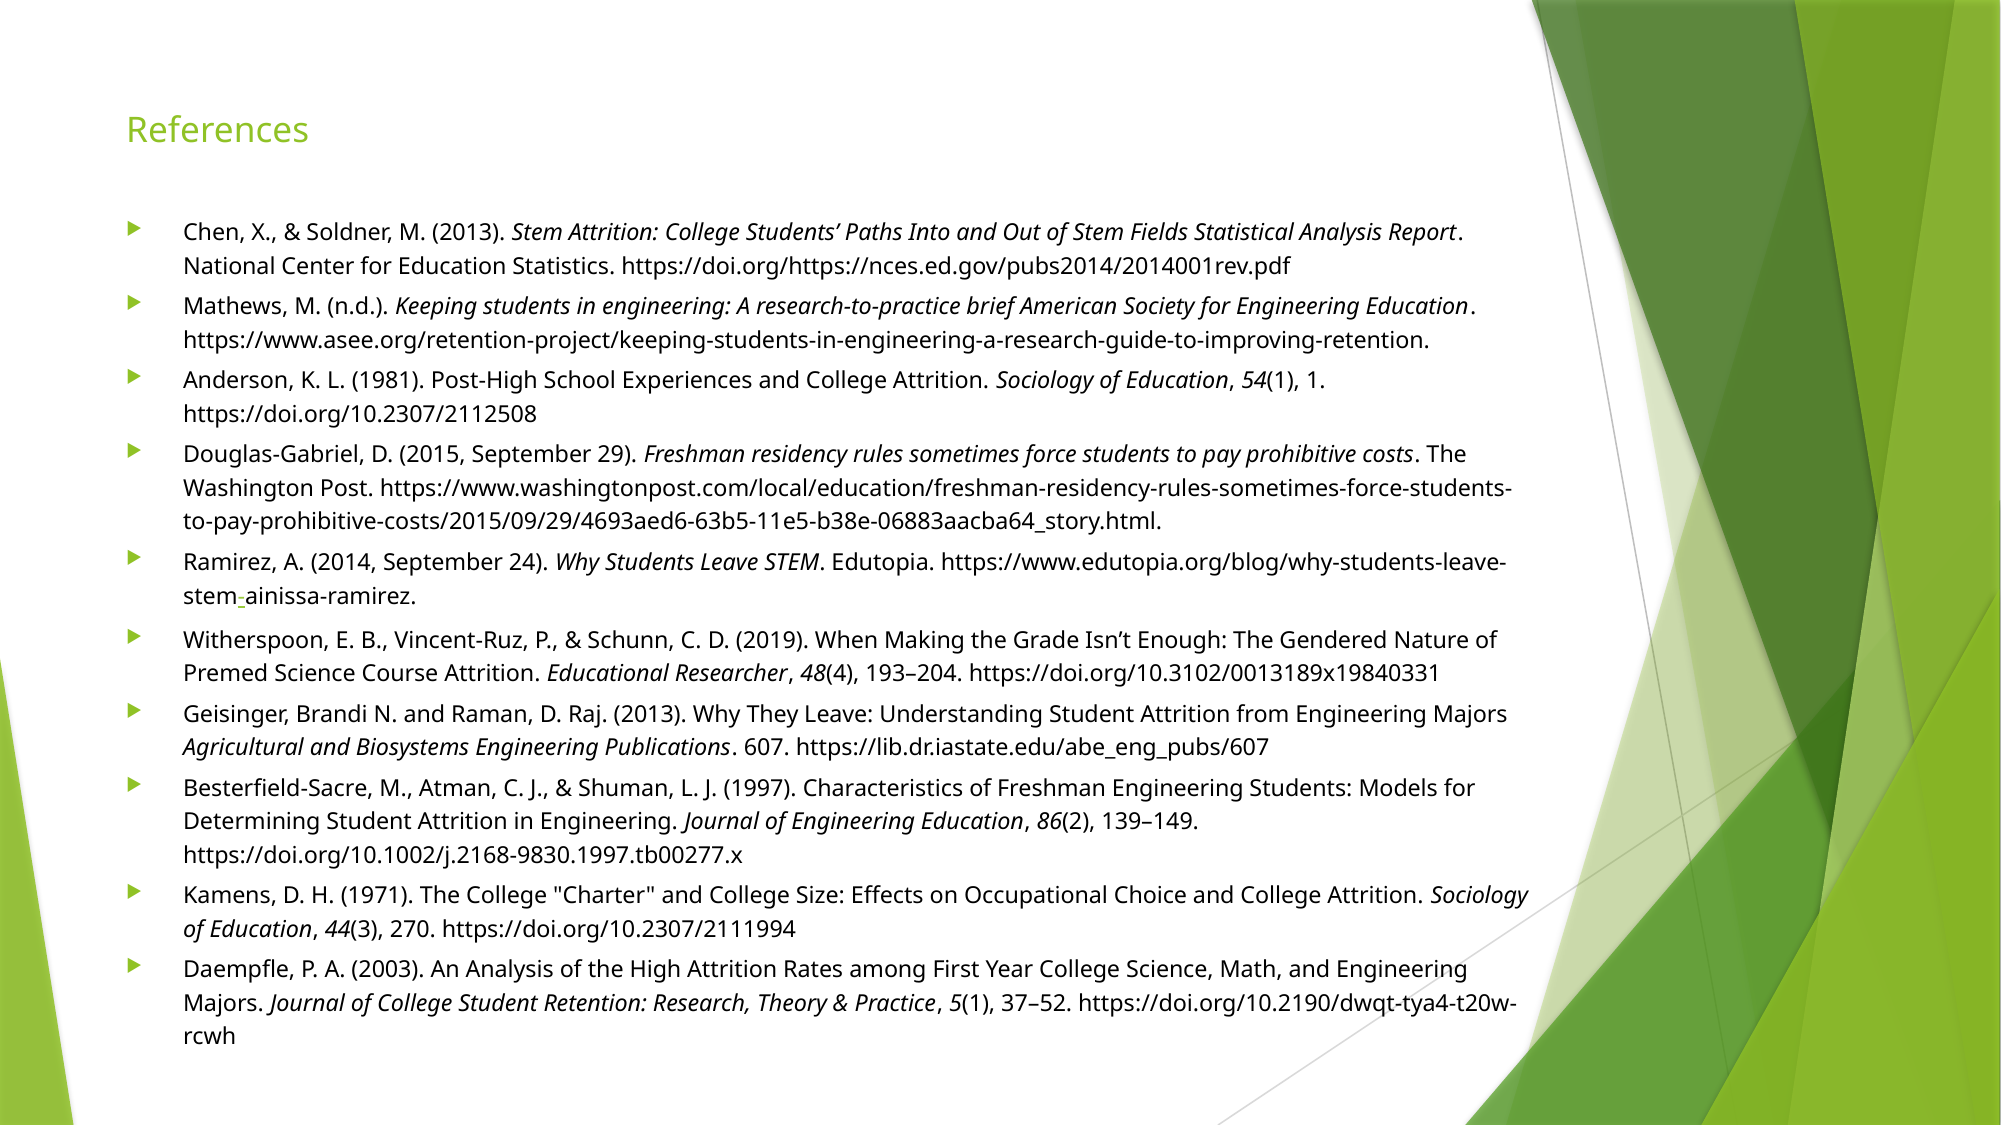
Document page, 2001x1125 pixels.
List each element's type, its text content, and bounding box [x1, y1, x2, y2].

title References [111, 99, 1522, 201]
list Chen, X., & Soldner, M. (2013). Stem Attrition: College Students’ Paths Into and Out of Stem Fields Statistical Analysis Report. National Center for Education Statistics. https://doi.org/https://nces.ed.gov/pubs2014/2014001rev.pdf Mathews, M. (n.d.). Keeping students in engineering: A research-to-practice brief American Society for Engineering Education. https://www.asee.org/retention-project/keeping-students-in-engineering-a-research-guide-to-improving-retention. Anderson, K. L. (1981). Post-High School Experiences and College Attrition. Sociology of Education, 54(1), 1. https://doi.org/10.2307/2112508 Douglas-Gabriel, D. (2015, September 29). Freshman residency rules sometimes force students to pay prohibitive costs. The Washington Post. https://www.washingtonpost.com/local/education/freshman-residency-rules-sometimes-force-students-to-pay-prohibitive-costs/2015/09/29/4693aed6-63b5-11e5-b38e-06883aacba64_story.html. Ramirez, A. (2014, September 24). Why Students Leave STEM. Edutopia. https://www.edutopia.org/blog/why-students-leave-stem-ainissa-ramirez. Witherspoon, E. B., Vincent-Ruz, P., & Schunn, C. D. (2019). When Making the Grade Isn’t Enough: The Gendered Nature of Premed Science Course Attrition. Educational Researcher, 48(4), 193–204. https://doi.org/10.3102/0013189x19840331 Geisinger, Brandi N. and Raman, D. Raj. (2013). Why They Leave: Understanding Student Attrition from Engineering Majors Agricultural and Biosystems Engineering Publications. 607. https://lib.dr.iastate.edu/abe_eng_pubs/607 Besterfield-Sacre, M., Atman, C. J., & Shuman, L. J. (1997). Characteristics of Freshman Engineering Students: Models for Determining Student Attrition in Engineering. Journal of Engineering Education, 86(2), 139–149. https://doi.org/10.1002/j.2168-9830.1997.tb00277.x Kamens, D. H. (1971). The College "Charter" and College Size: Effects on Occupational Choice and College Attrition. Sociology of Education, 44(3), 270. https://doi.org/10.2307/2111994 Daempfle, P. A. (2003). An Analysis of the High Attrition Rates among First Year College Science, Math, and Engineering Majors. Journal of College Student Retention: Research, Theory & Practice, 5(1), 37–52. https://doi.org/10.2190/dwqt-tya4-t20w-rcwh [111, 204, 1545, 1067]
